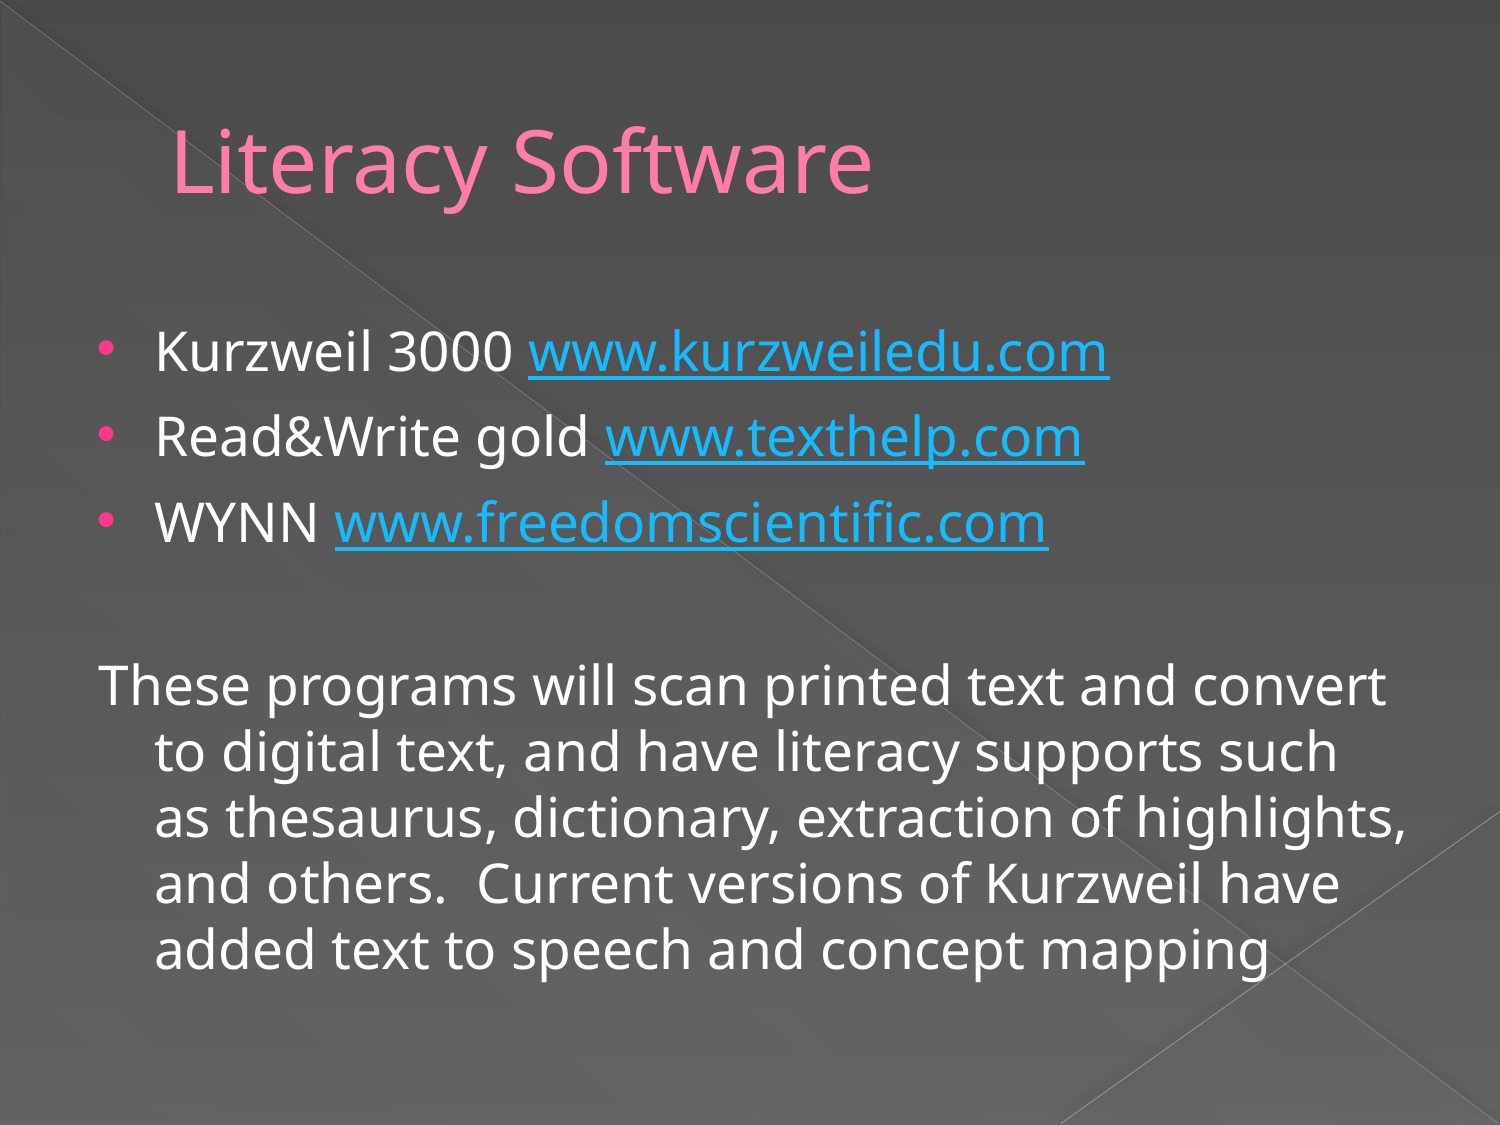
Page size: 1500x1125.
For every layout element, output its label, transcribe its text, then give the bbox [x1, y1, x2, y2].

title Literacy Software [75, 43, 1425, 274]
list Kurzweil 3000 www.kurzweiledu.com Read&Write gold www.texthelp.com WYNN www.freedomscientific.com These programs will scan printed text and convert to digital text, and have literacy supports such as thesaurus, dictionary, extraction of highlights, and others. Current versions of Kurzweil have added text to speech and concept mapping [75, 308, 1425, 1059]
